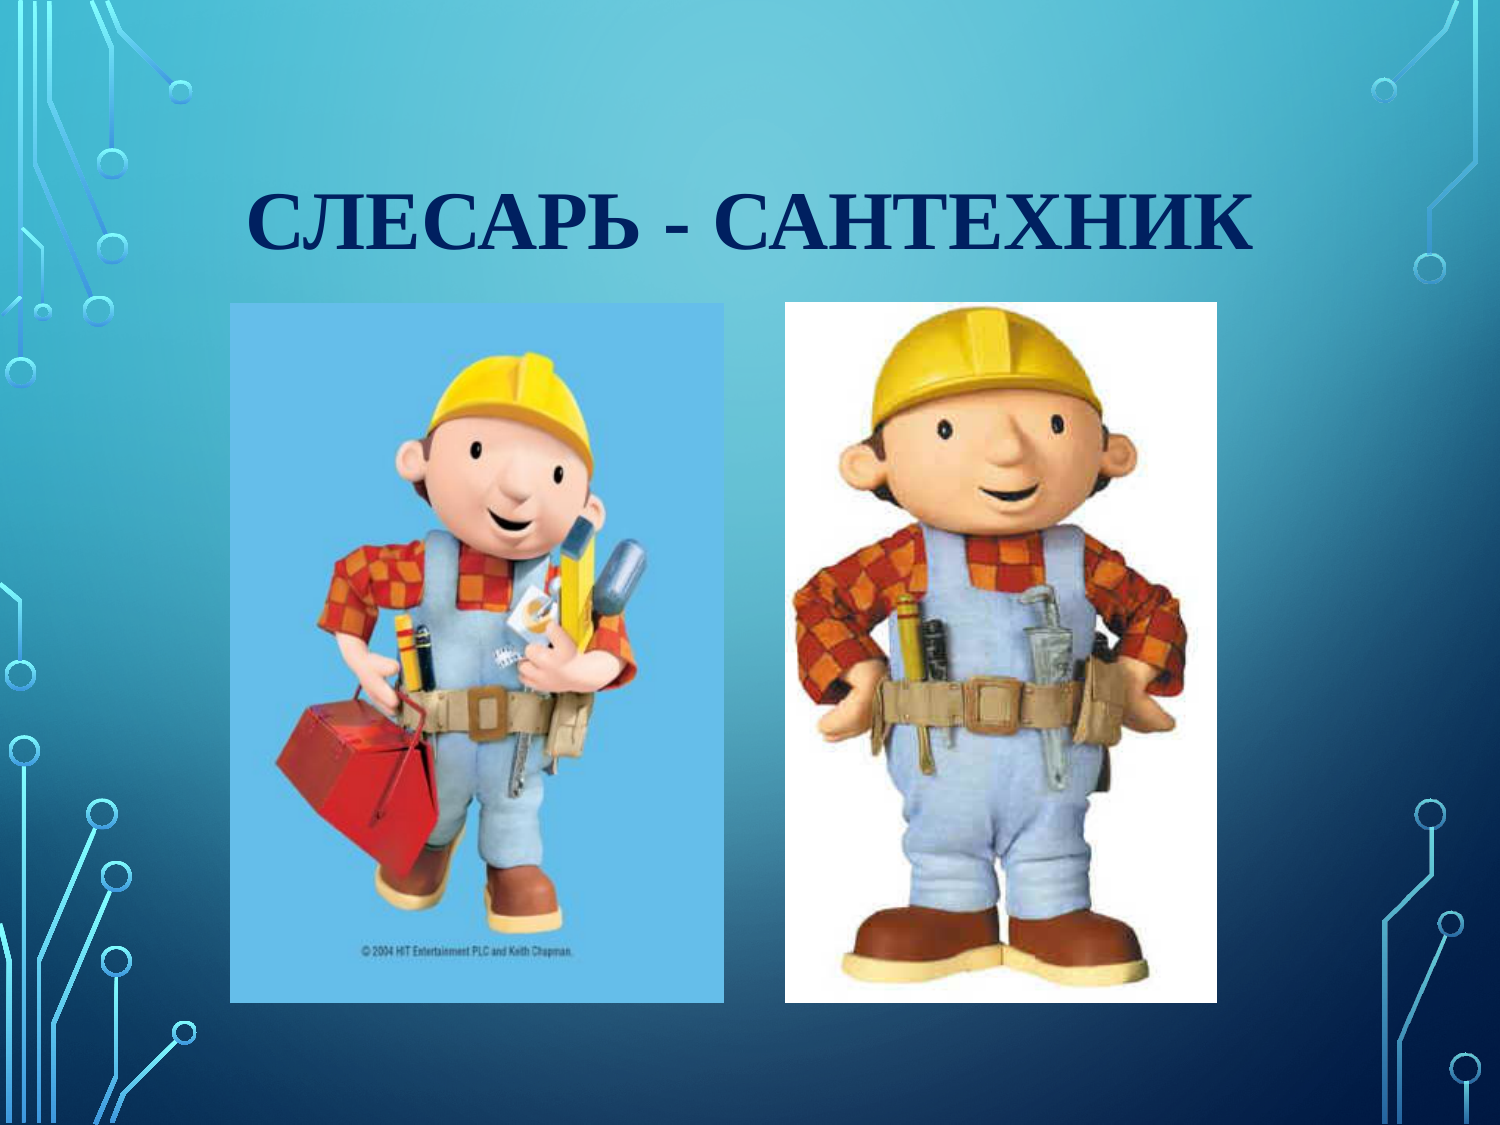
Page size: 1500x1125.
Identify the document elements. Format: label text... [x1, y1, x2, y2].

picture [785, 302, 1217, 1003]
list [229, 303, 724, 1003]
title Слесарь - сантехник [140, 101, 1360, 344]
